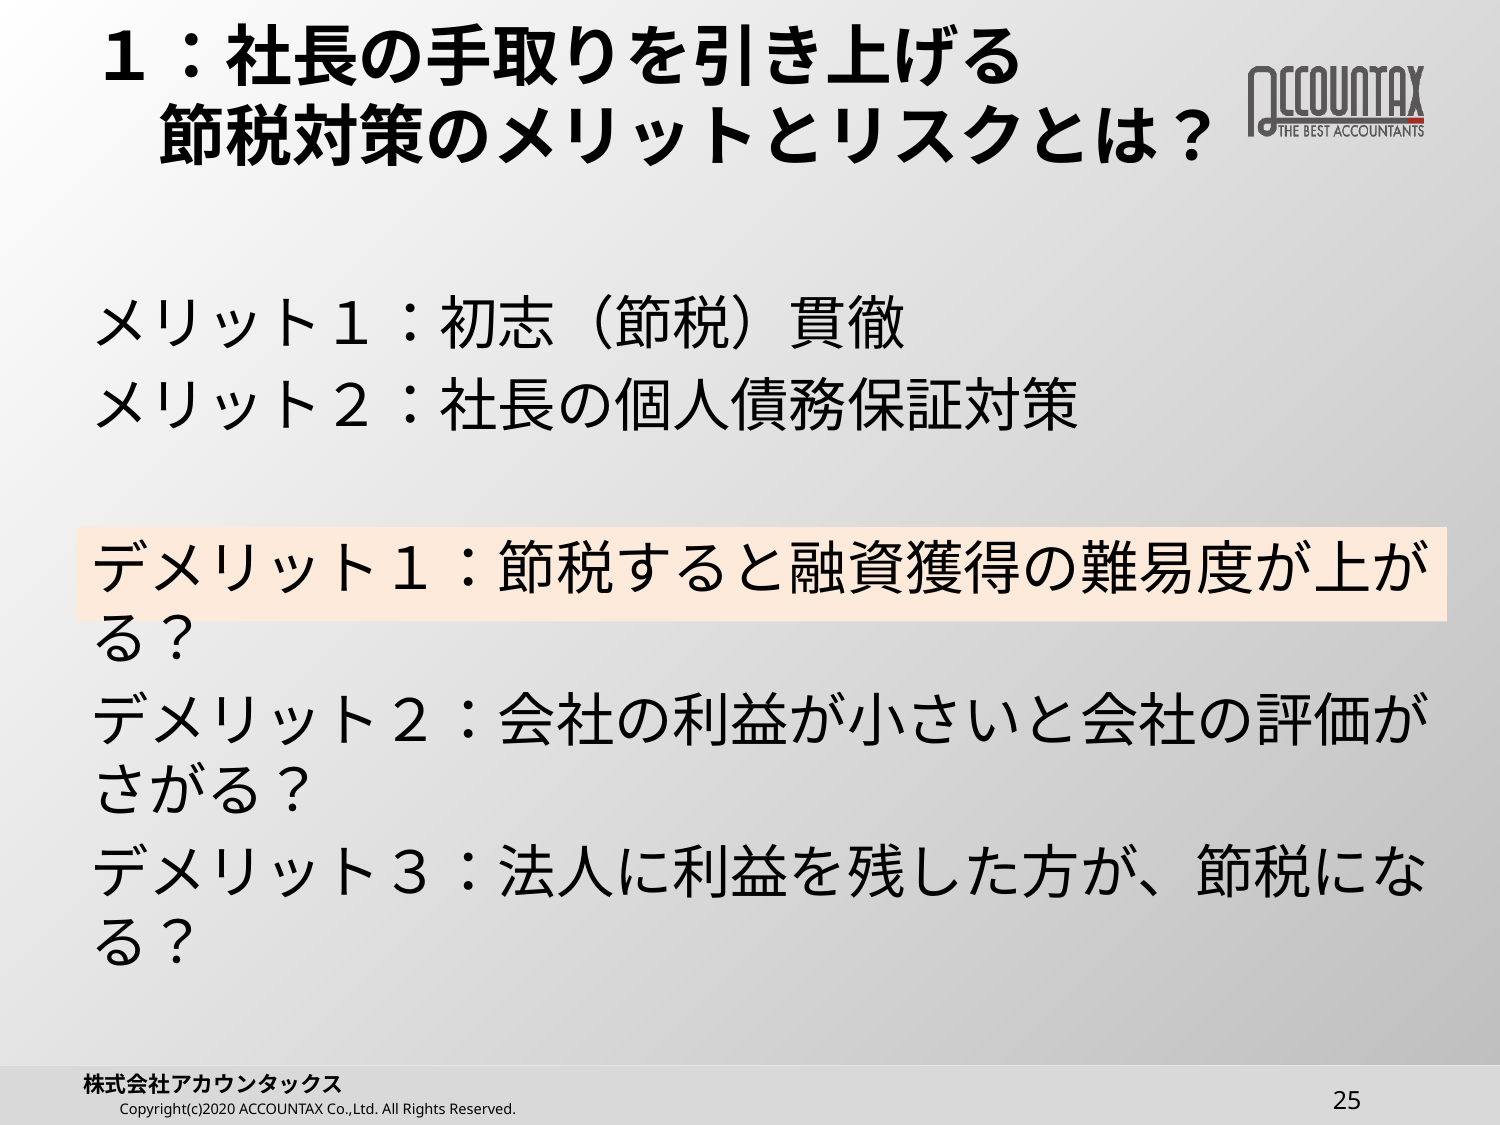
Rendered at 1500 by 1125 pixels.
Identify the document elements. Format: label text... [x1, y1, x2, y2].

picture [1247, 66, 1424, 137]
text_box メリット１：初志（節税）貫徹 メリット２：社長の個人債務保証対策 デメリット１：節税すると融資獲得の難易度が上がる？ デメリット２：会社の利益が小さいと会社の評価がさがる？ デメリット３：法人に利益を残した方が、節税になる？ [75, 278, 1483, 1022]
text_box １：社長の手取りを引き上げる 節税対策のメリットとリスクとは？ [76, 31, 1353, 157]
text_box [0, 0, 1500, 1065]
slide_number 25 [1269, 1077, 1425, 1125]
